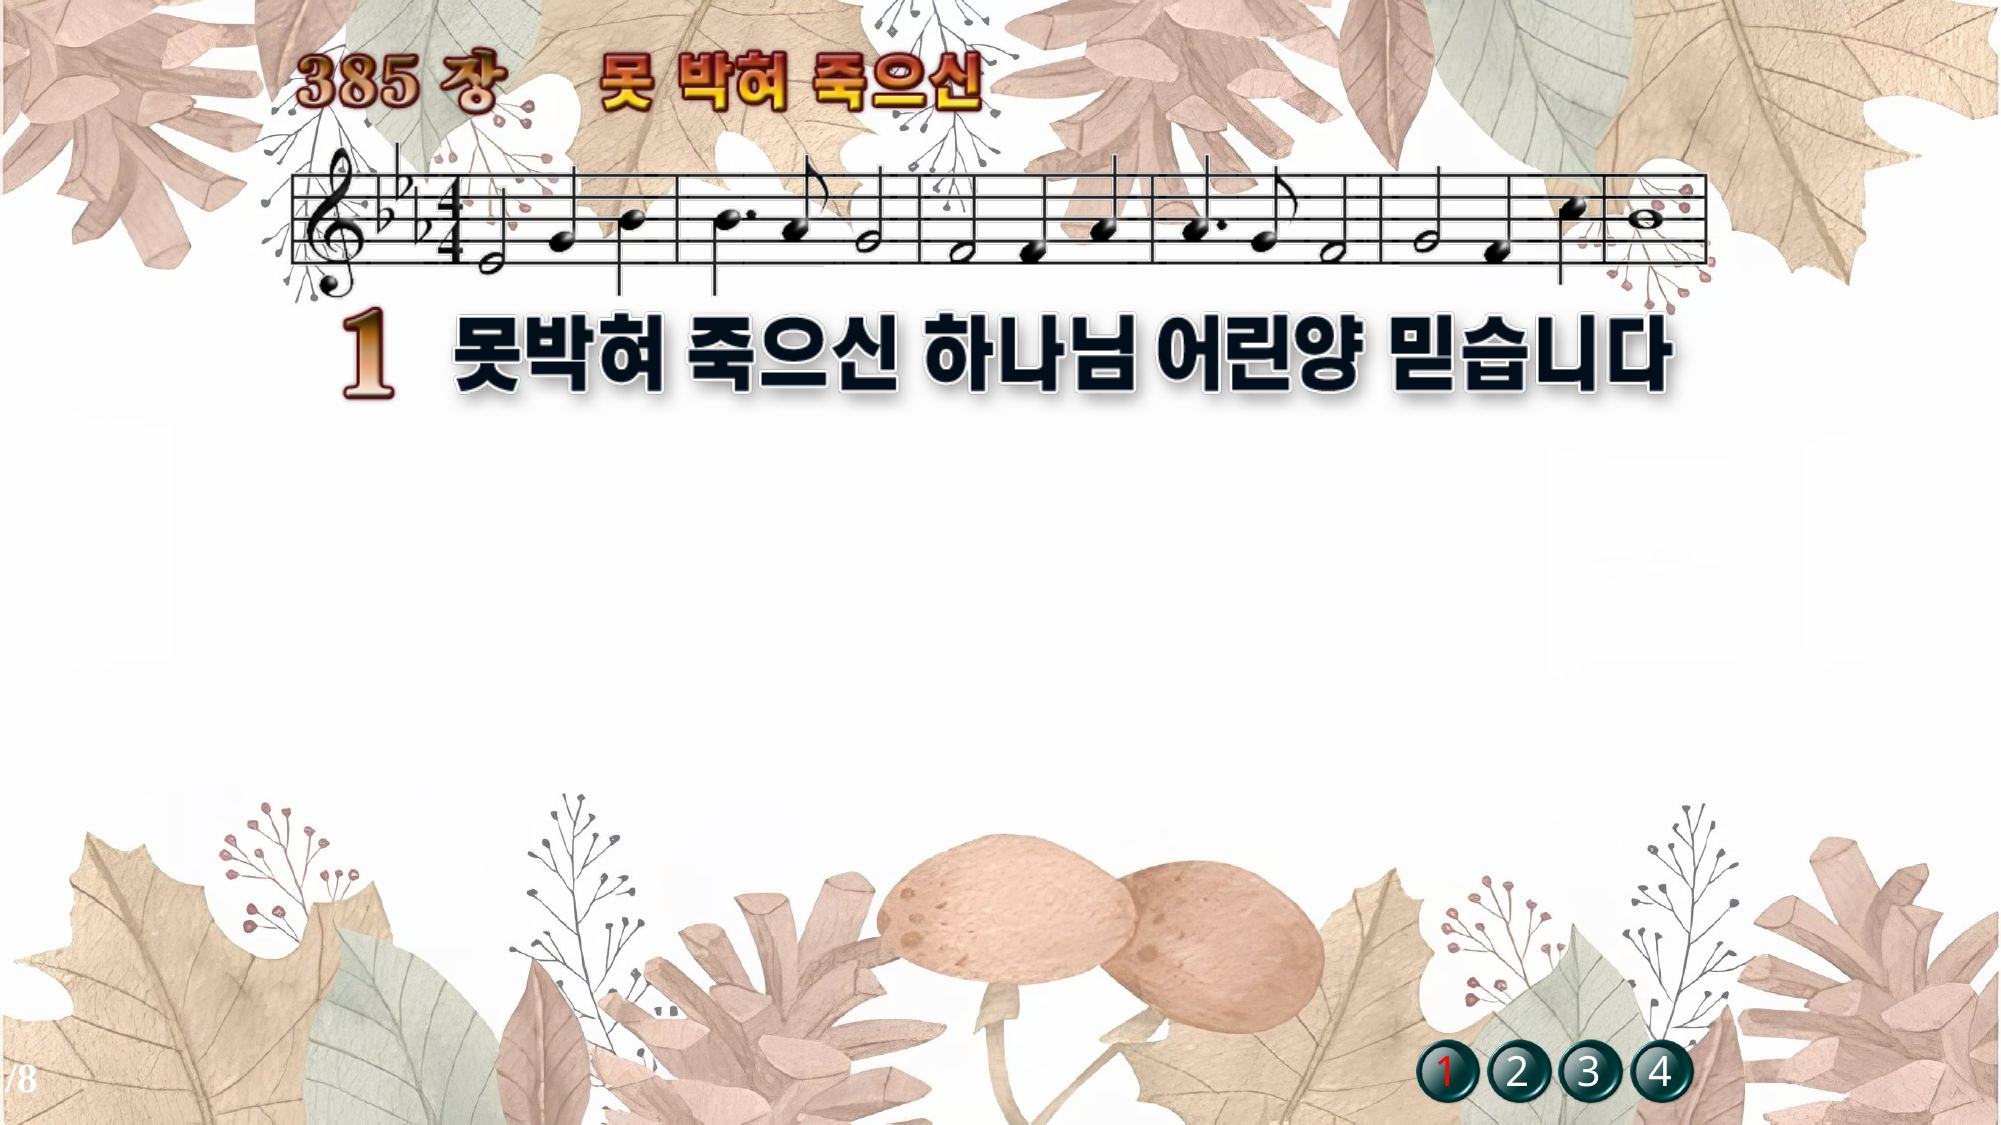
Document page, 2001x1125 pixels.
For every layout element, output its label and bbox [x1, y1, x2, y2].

picture [0, 0, 2001, 1125]
text_box [1484, 1035, 1555, 1106]
text_box [1413, 1035, 1484, 1106]
text_box [1627, 1035, 1697, 1106]
text_box [1555, 1035, 1626, 1106]
